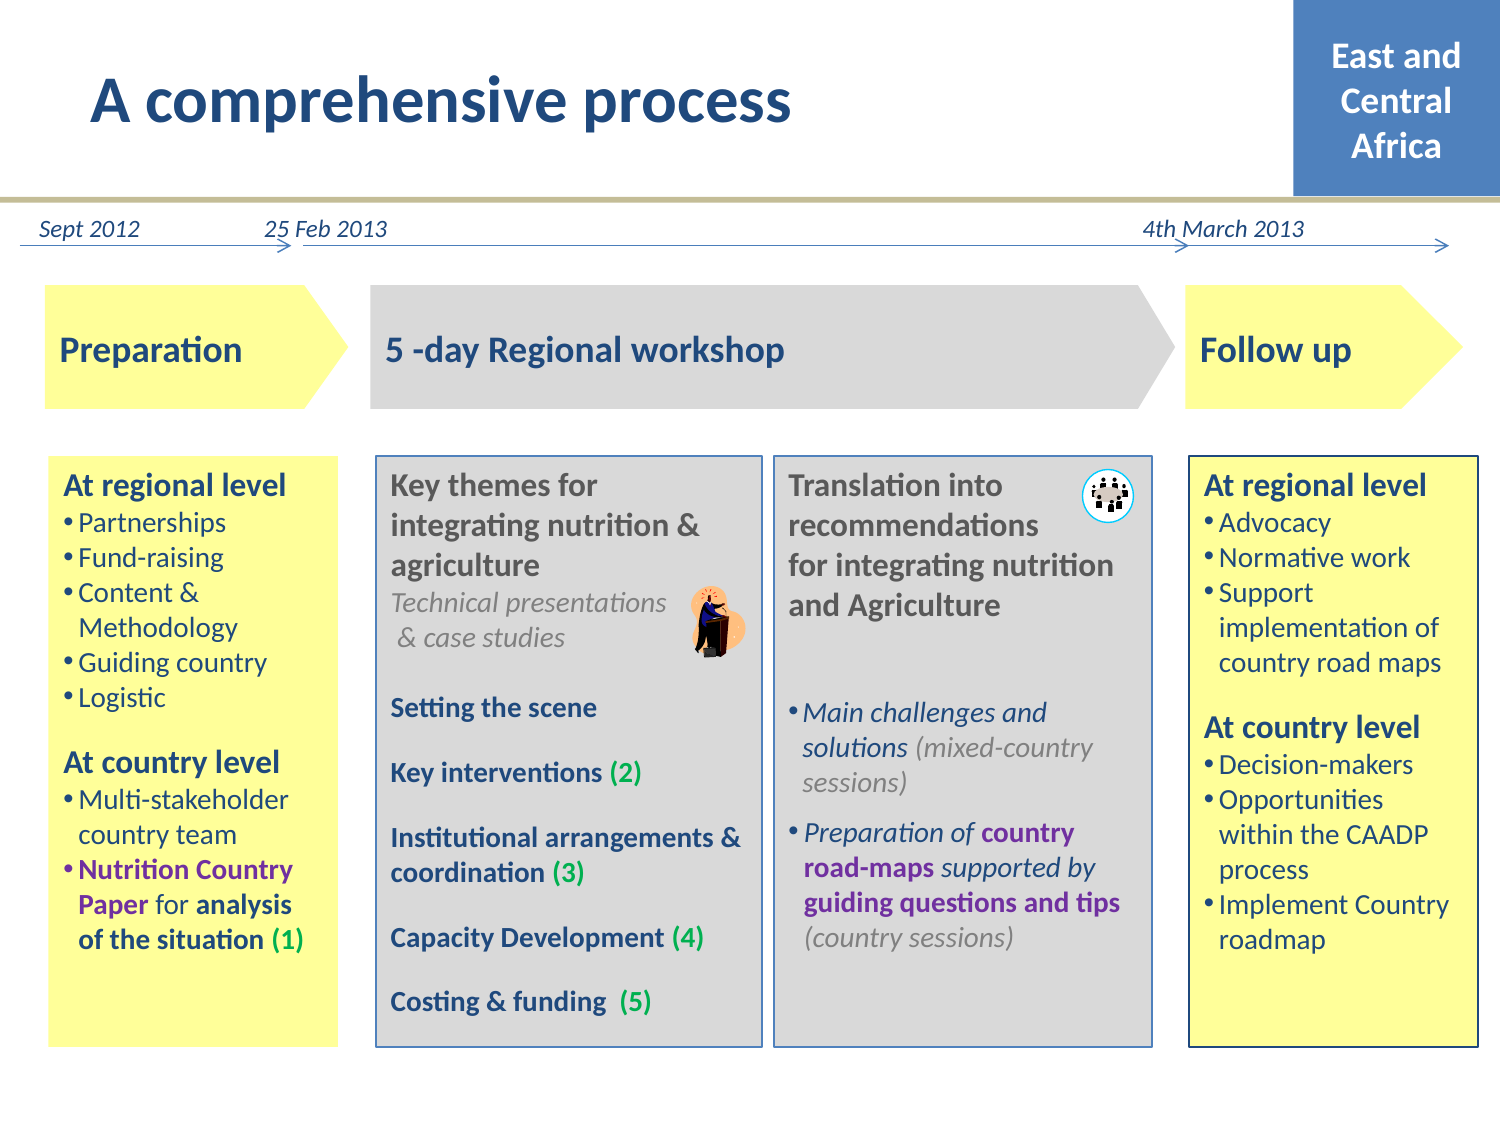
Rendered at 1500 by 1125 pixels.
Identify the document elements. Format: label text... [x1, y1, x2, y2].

text_box Key themes for integrating nutrition & agriculture Technical presentations & case studies Setting the scene Key interventions (2) Institutional arrangements & coordination (3) Capacity Development (4) Costing & funding (5) [374, 454, 764, 1049]
text_box At regional level Advocacy Normative work Support implementation of country road maps At country level Decision-makers Opportunities within the CAADP process Implement Country roadmap [1187, 454, 1480, 1049]
text_box 4th March 2013 [1118, 205, 1329, 245]
text_box Follow up [1183, 283, 1466, 412]
picture [690, 585, 746, 658]
picture [1084, 471, 1132, 521]
picture [1113, 501, 1135, 524]
text_box 25 Feb 2013 [232, 205, 420, 251]
text_box Sept 2012 [7, 204, 172, 250]
text_box East and Central Africa [1291, 0, 1500, 198]
title A comprehensive process [75, 19, 1291, 173]
text_box Preparation [42, 283, 351, 412]
text_box 5 -day Regional workshop [368, 283, 1177, 412]
text_box Translation into recommendations for integrating nutrition and Agriculture Main challenges and solutions (mixed-country sessions) Preparation of country road-maps supported by guiding questions and tips (country sessions) [771, 454, 1154, 1049]
picture [1080, 467, 1135, 524]
text_box At regional level Partnerships Fund-raising Content & Methodology Guiding country Logistic At country level Multi-stakeholder country team Nutrition Country Paper for analysis of the situation (1) [46, 454, 340, 1049]
